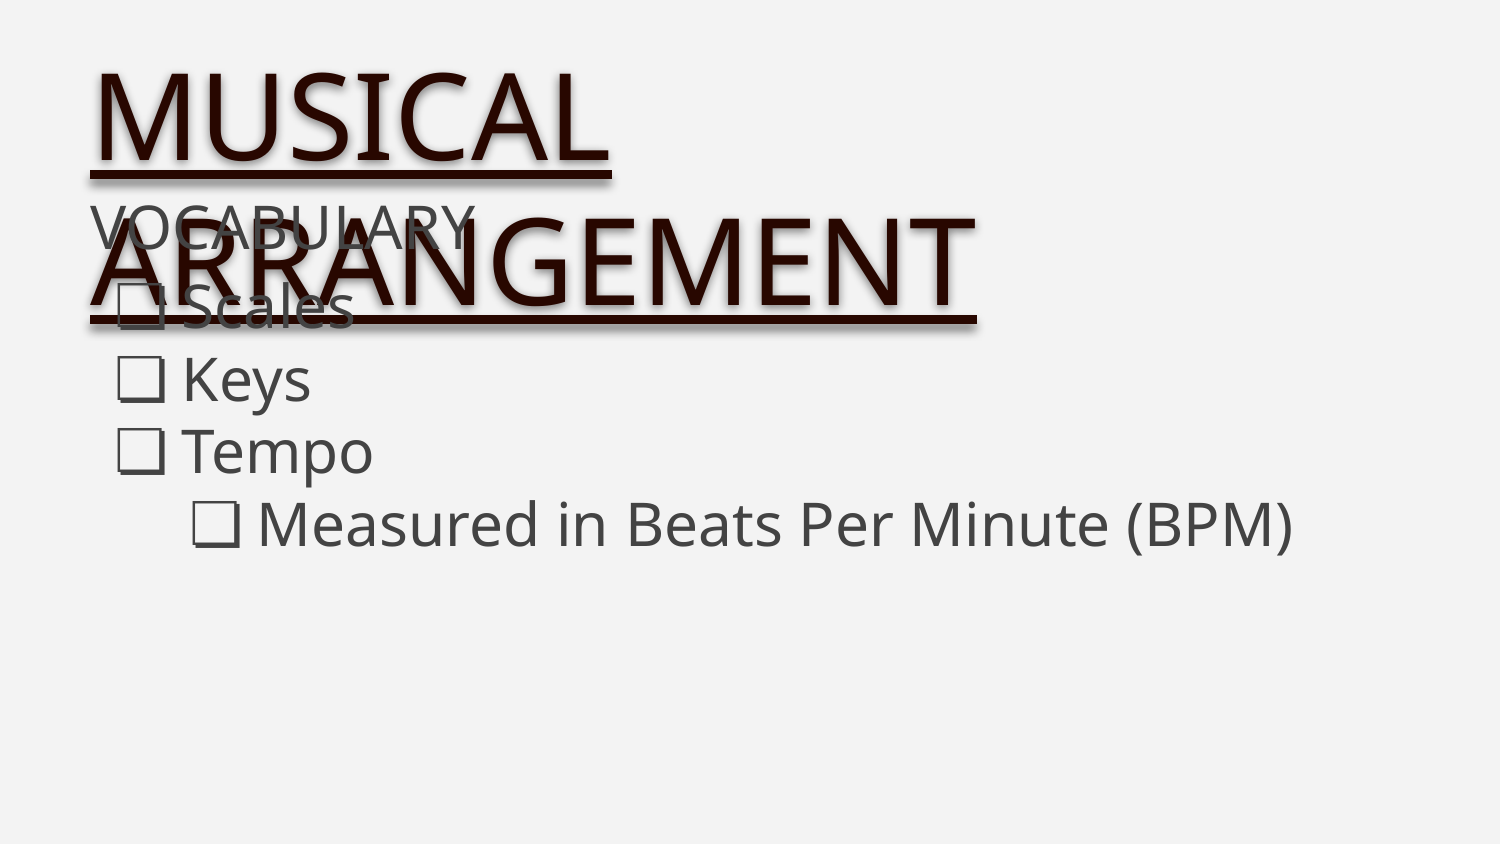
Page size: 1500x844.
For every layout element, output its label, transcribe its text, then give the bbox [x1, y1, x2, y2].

text_box VOCABULARY [75, 174, 1425, 247]
text_box Scales Keys Tempo Measured in Beats Per Minute (BPM) [91, 253, 1425, 844]
text_box MUSICAL ARRANGEMENT [75, 24, 1425, 174]
